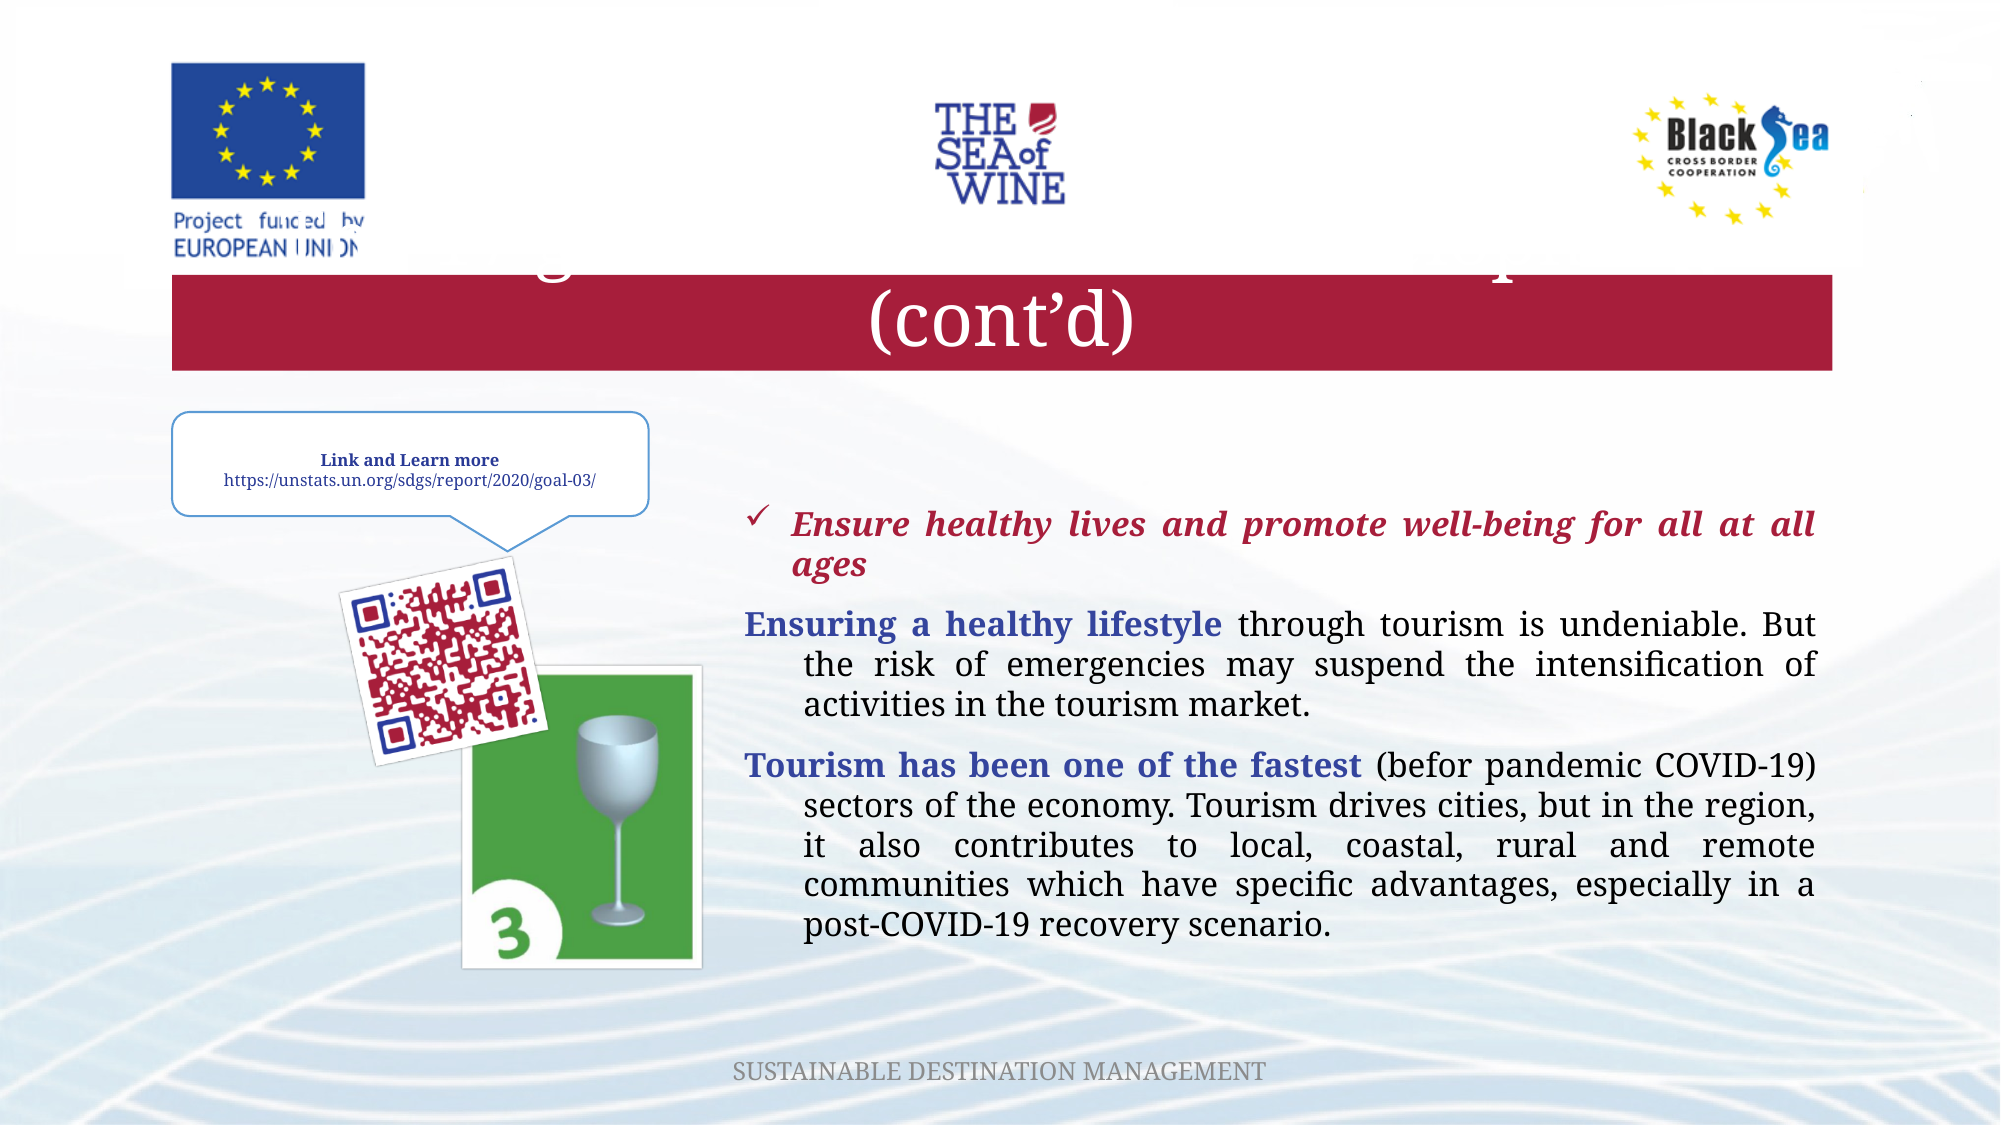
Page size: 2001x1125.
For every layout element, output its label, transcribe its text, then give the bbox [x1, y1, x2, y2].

text_box Link and Learn more https://unstats.un.org/sdgs/report/2020/goal-03/ [170, 410, 650, 552]
footer SUSTAINABLE DESTINATION MANAGEMENT [662, 1042, 1338, 1103]
list Ensure healthy lives and promote well-being for all at all ages Ensuring a healthy lifestyle through tourism is undeniable. But the risk of emergencies may suspend the intensification of activities in the tourism market. Tourism has been one of the fastest (befor pandemic COVID-19) sectors of the economy. Tourism drives cities, but in the region, it also contributes to local, coastal, rural and remote communities which have specific advantages, especially in a post-COVID-19 recovery scenario. [729, 453, 1833, 993]
picture [0, 0, 2001, 1125]
title The 17 goals of sustainable development (cont’d) [172, 274, 1833, 371]
